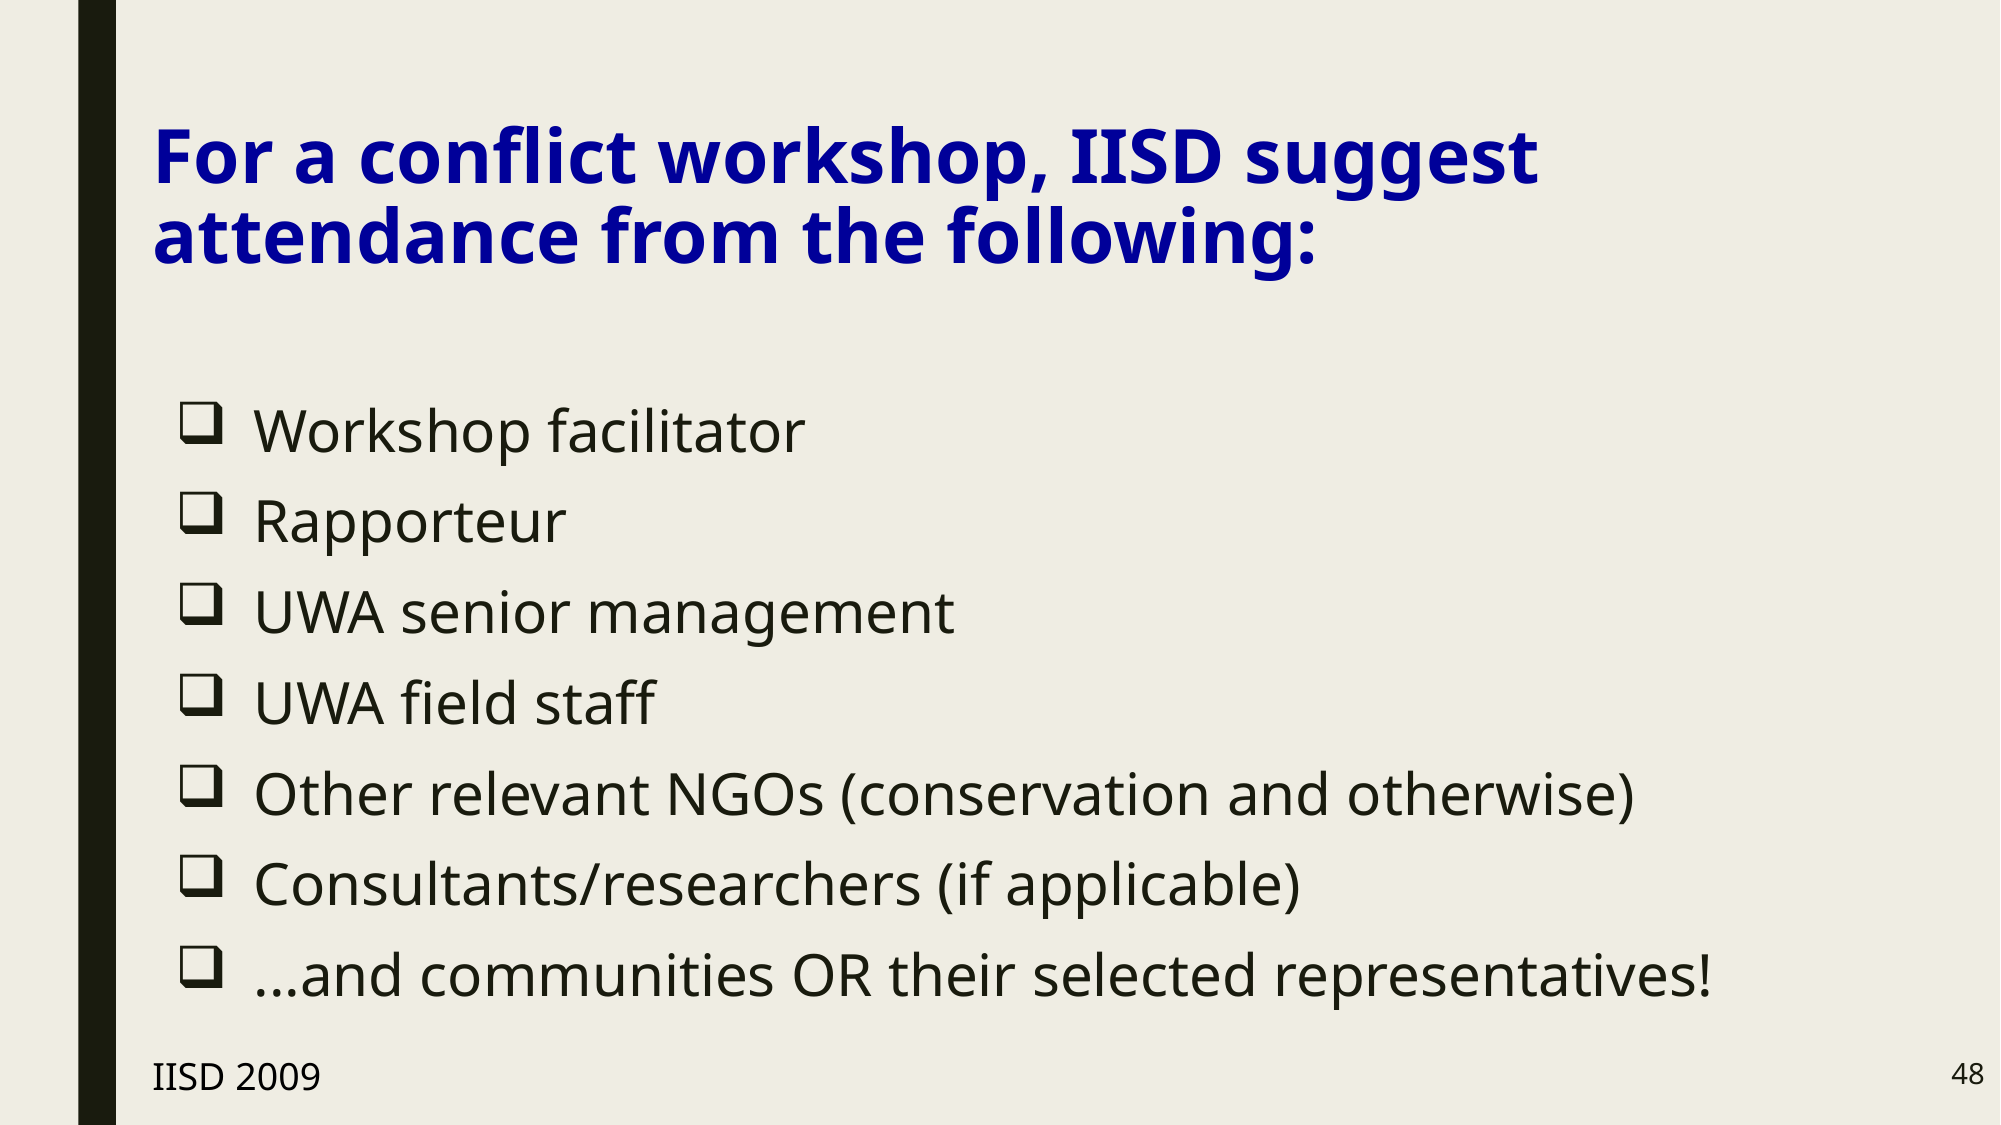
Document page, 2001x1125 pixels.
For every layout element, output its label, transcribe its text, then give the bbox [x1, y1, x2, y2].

slide_number 48 [1884, 1024, 2000, 1125]
text_box IISD 2009 [137, 1045, 1884, 1106]
list Workshop facilitator Rapporteur UWA senior management UWA field staff Other relevant NGOs (conservation and otherwise) Consultants/researchers (if applicable) ...and communities OR their selected representatives! [160, 392, 1943, 1045]
title For a conflict workshop, IISD suggest attendance from the following: [137, 111, 1925, 292]
